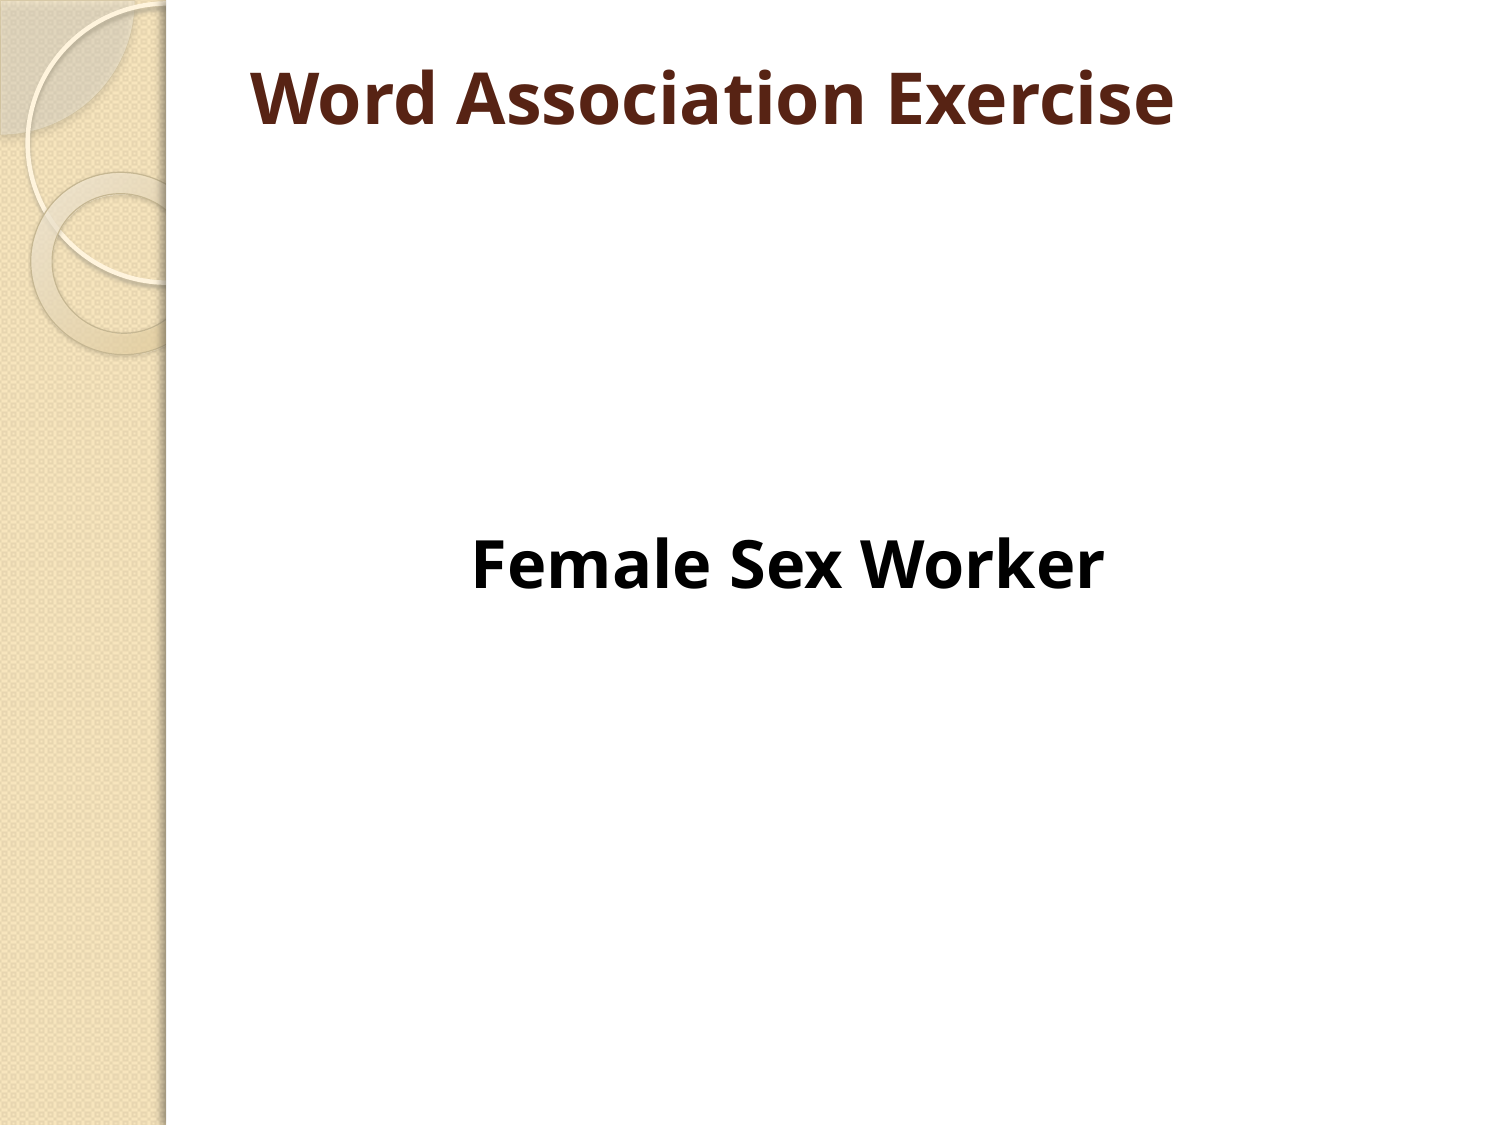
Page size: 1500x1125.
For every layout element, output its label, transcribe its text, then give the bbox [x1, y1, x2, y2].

title Word Association Exercise [235, 45, 1466, 233]
list Female Sex Worker [235, 237, 1466, 1025]
